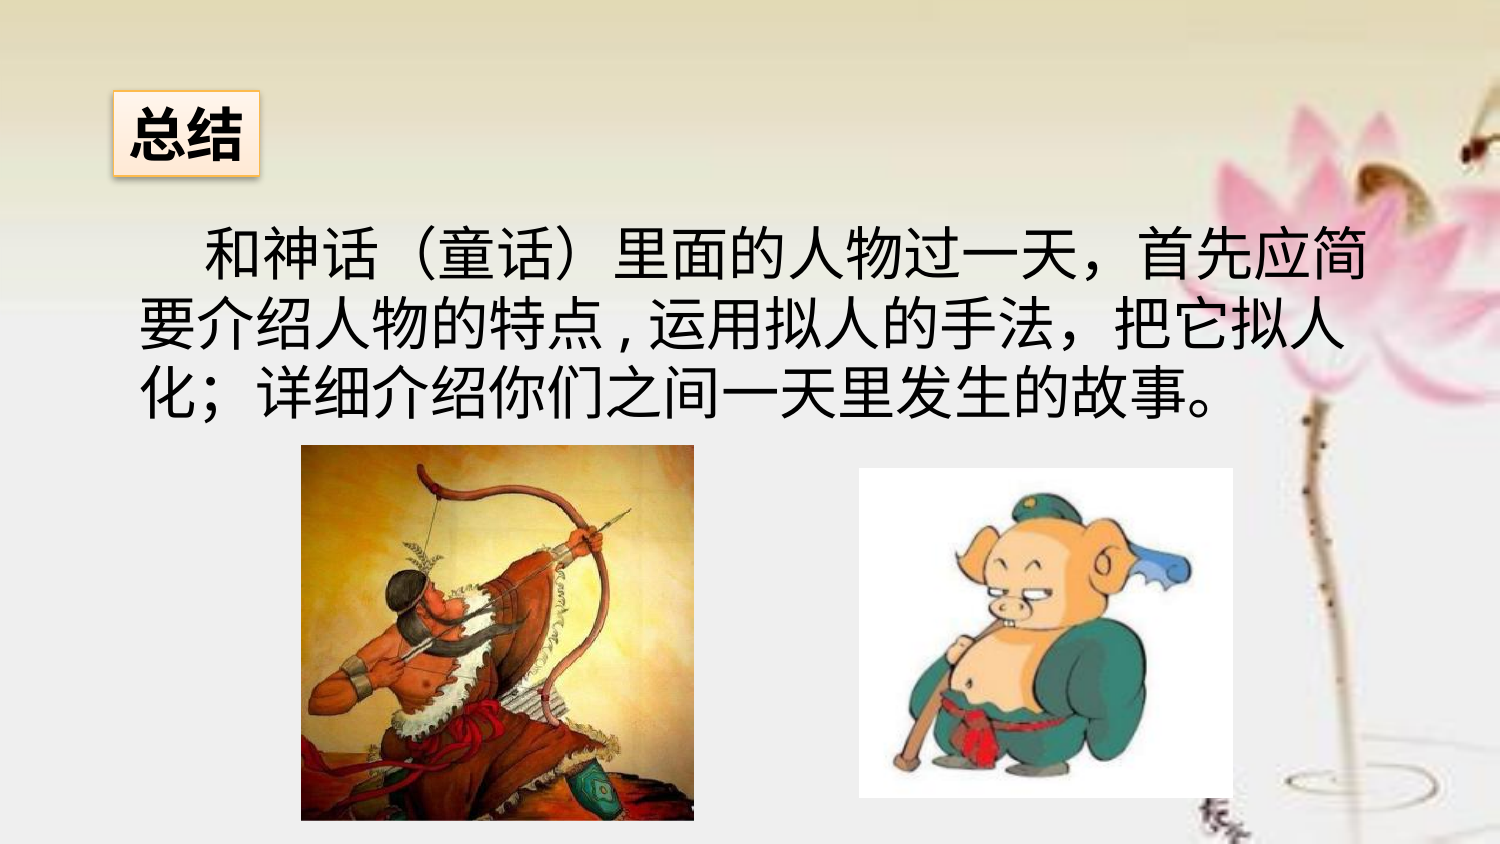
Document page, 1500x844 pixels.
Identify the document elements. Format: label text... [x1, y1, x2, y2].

text_box 总结 [113, 90, 260, 177]
picture [0, 0, 1500, 844]
text_box 和神话（童话）里面的人物过一天，首先应简要介绍人物的特点,运用拟人的手法，把它拟人化；详细介绍你们之间一天里发生的故事。 [123, 209, 1406, 434]
